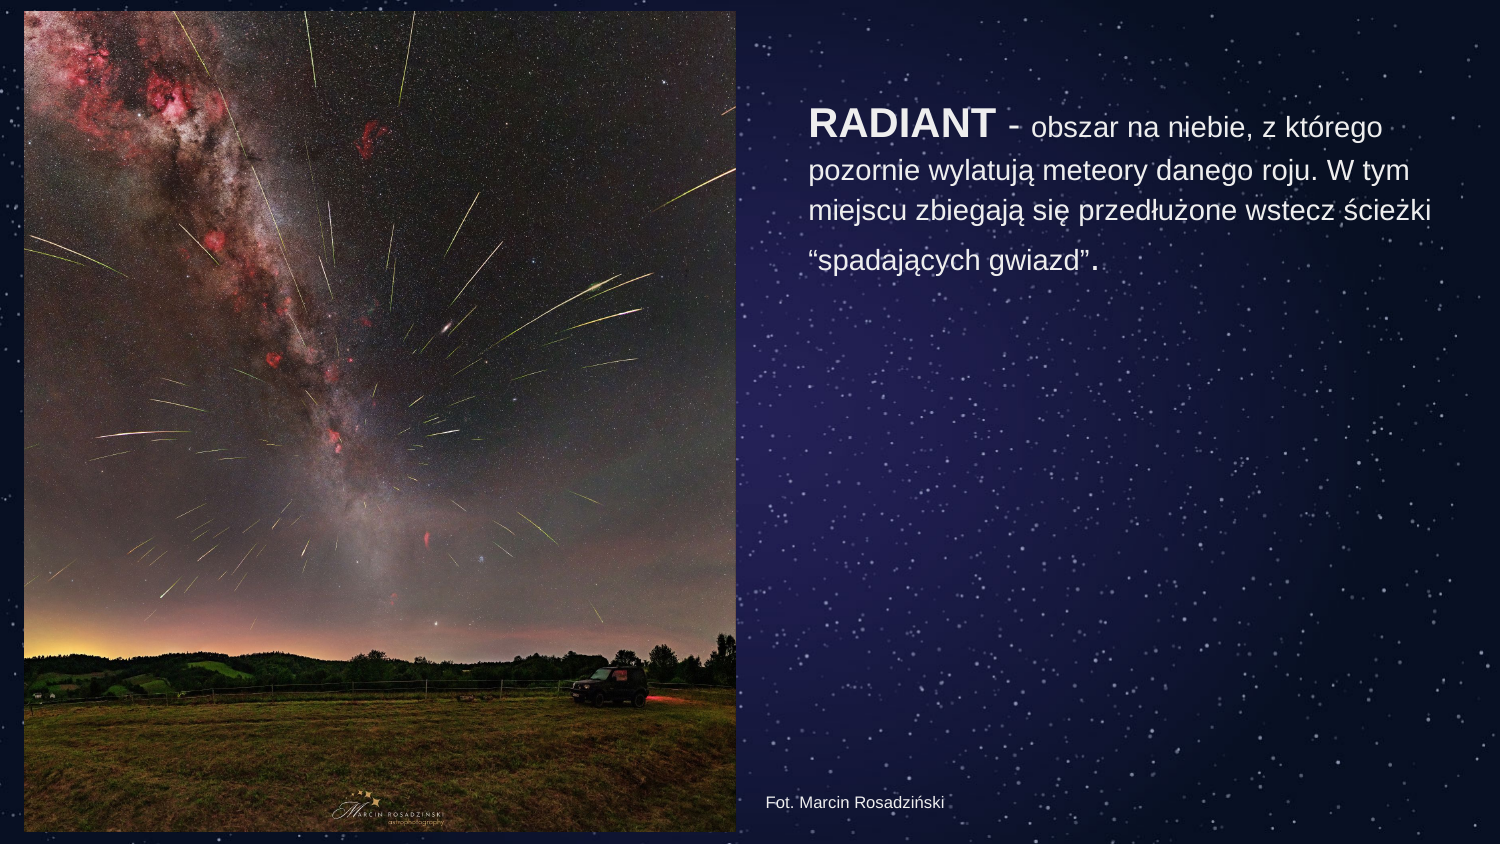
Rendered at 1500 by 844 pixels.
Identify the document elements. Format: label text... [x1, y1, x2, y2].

text_box Fot. Marcin Rosadziński [741, 781, 975, 822]
picture [0, 0, 1500, 844]
list RADIANT - obszar na niebie, z którego pozornie wylatują meteory danego roju. W tym miejscu zbiegają się przedłużone wstecz ścieżki “spadających gwiazd”. [793, 72, 1449, 356]
